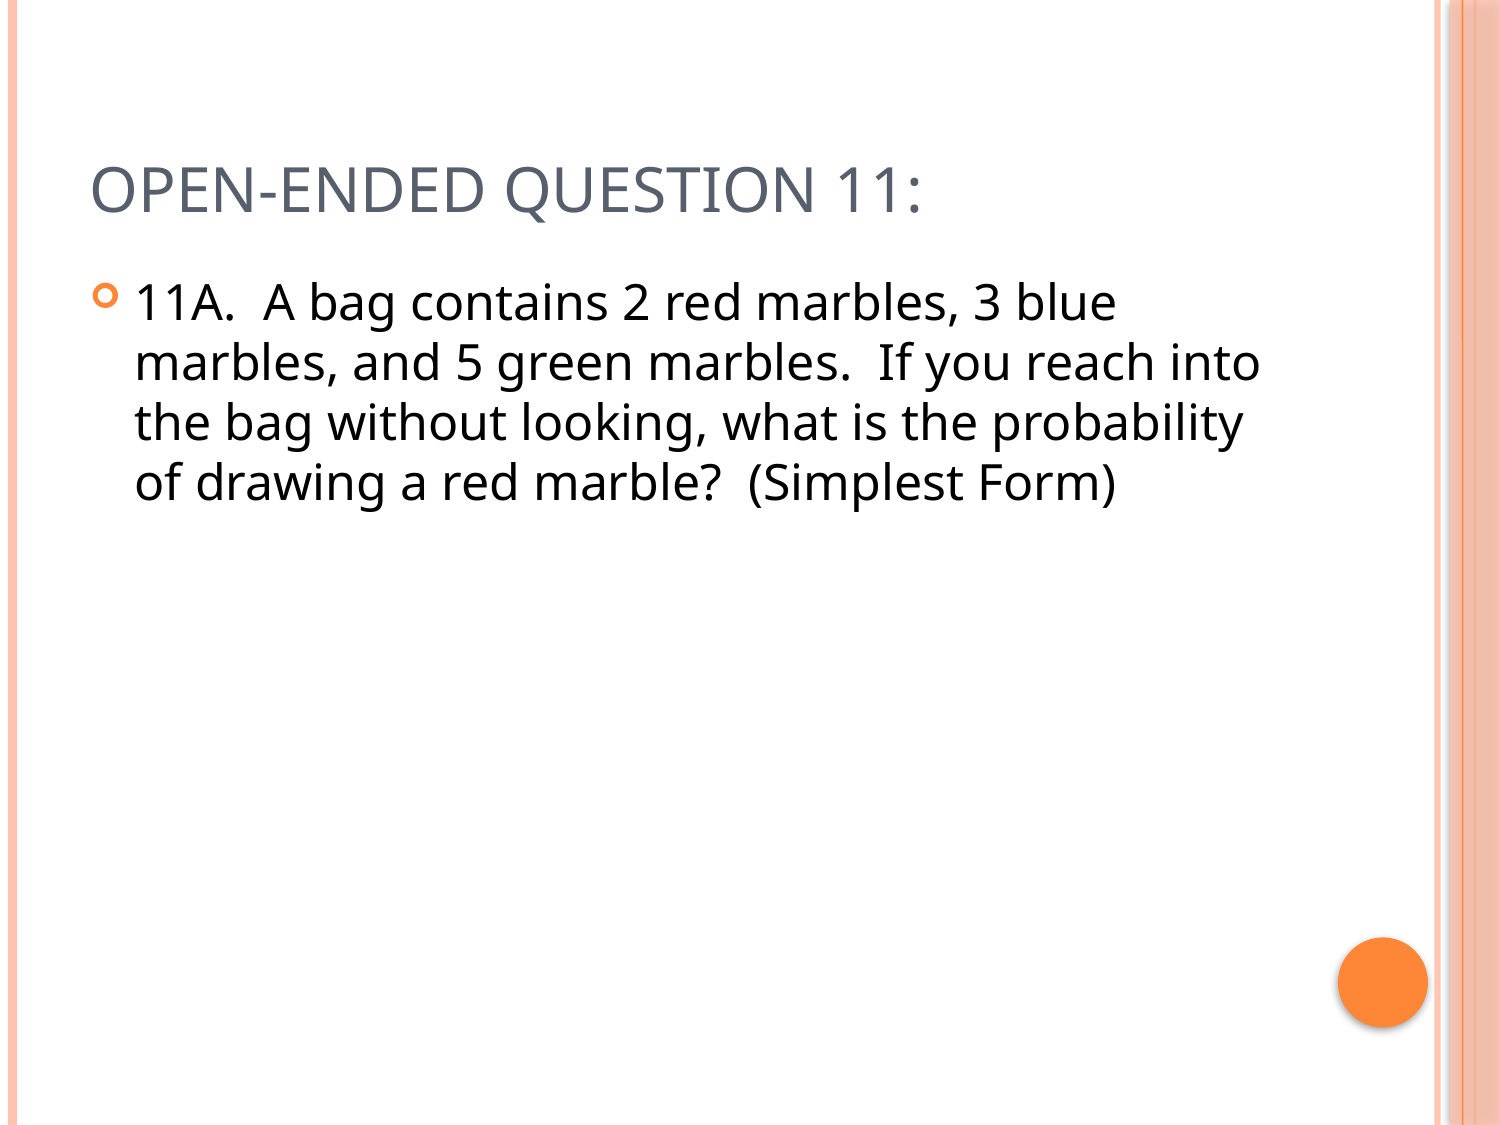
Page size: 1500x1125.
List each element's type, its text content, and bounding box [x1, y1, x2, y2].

title Open-Ended Question 11: [75, 45, 1300, 233]
list 11A. A bag contains 2 red marbles, 3 blue marbles, and 5 green marbles. If you reach into the bag without looking, what is the probability of drawing a red marble? (Simplest Form) [75, 262, 1300, 1062]
